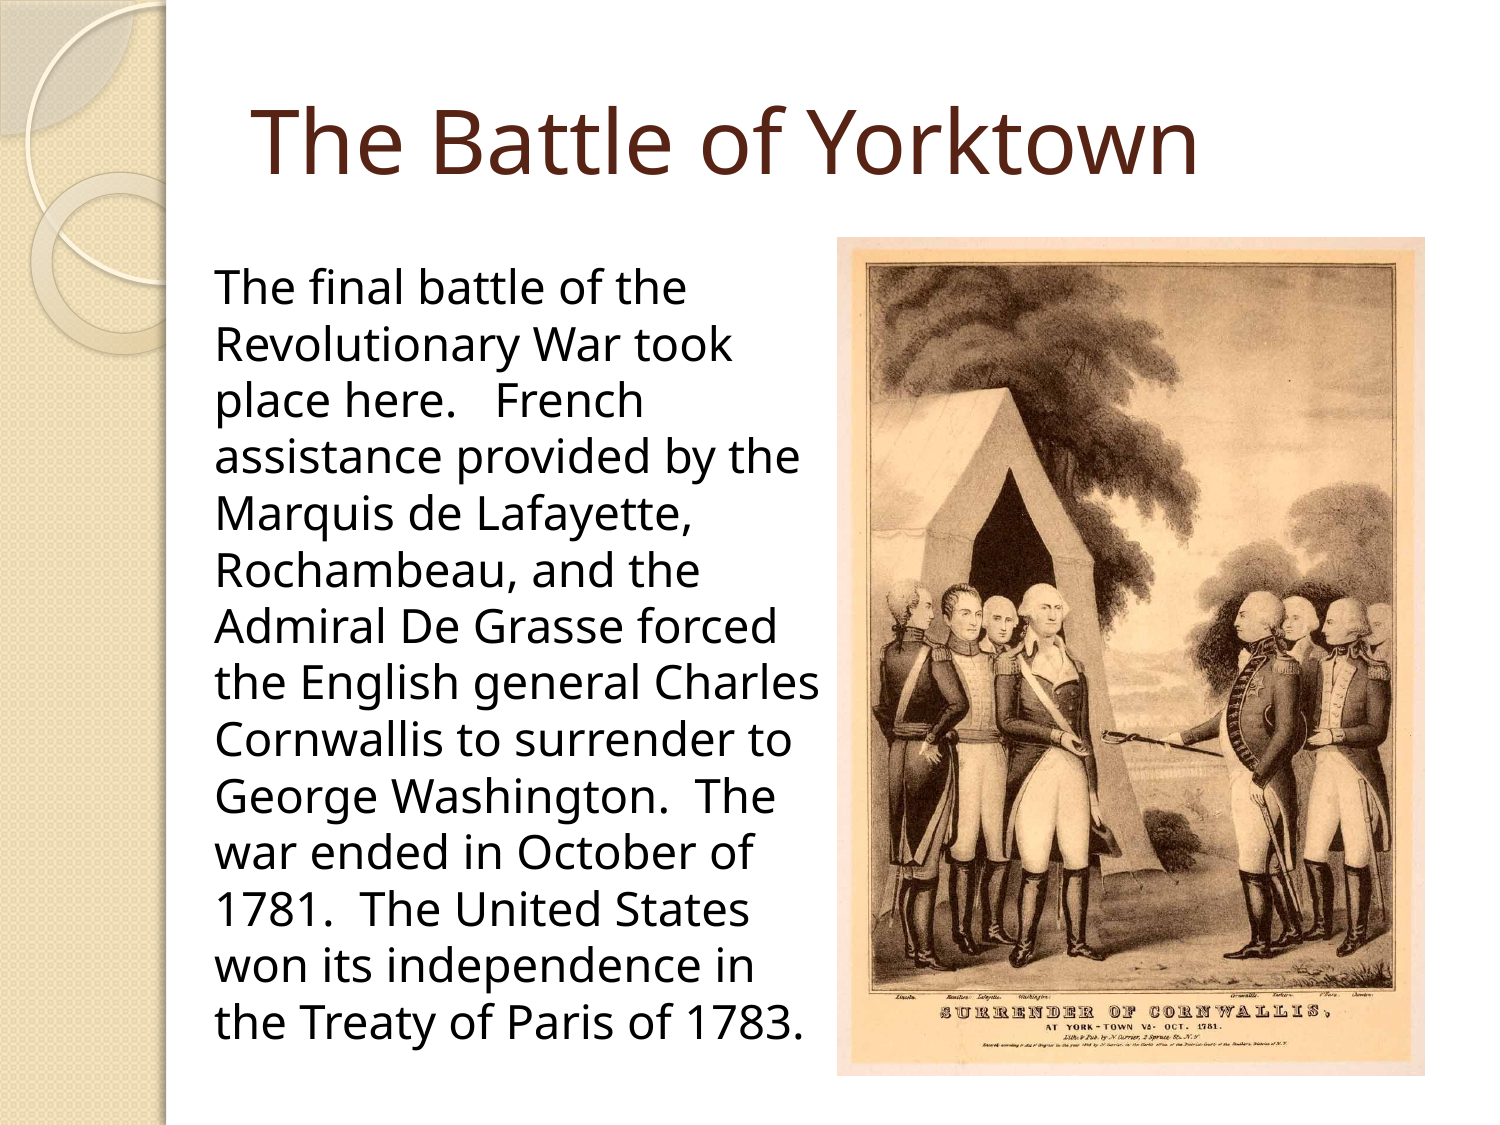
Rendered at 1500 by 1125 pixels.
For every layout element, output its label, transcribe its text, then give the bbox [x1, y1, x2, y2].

list The final battle of the Revolutionary War took place here. French assistance provided by the Marquis de Lafayette, Rochambeau, and the Admiral De Grasse forced the English general Charles Cornwallis to surrender to George Washington. The war ended in October of 1781. The United States won its independence in the Treaty of Paris of 1783. [187, 249, 836, 1088]
title The Battle of Yorktown [235, 45, 1466, 233]
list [837, 237, 1426, 1076]
